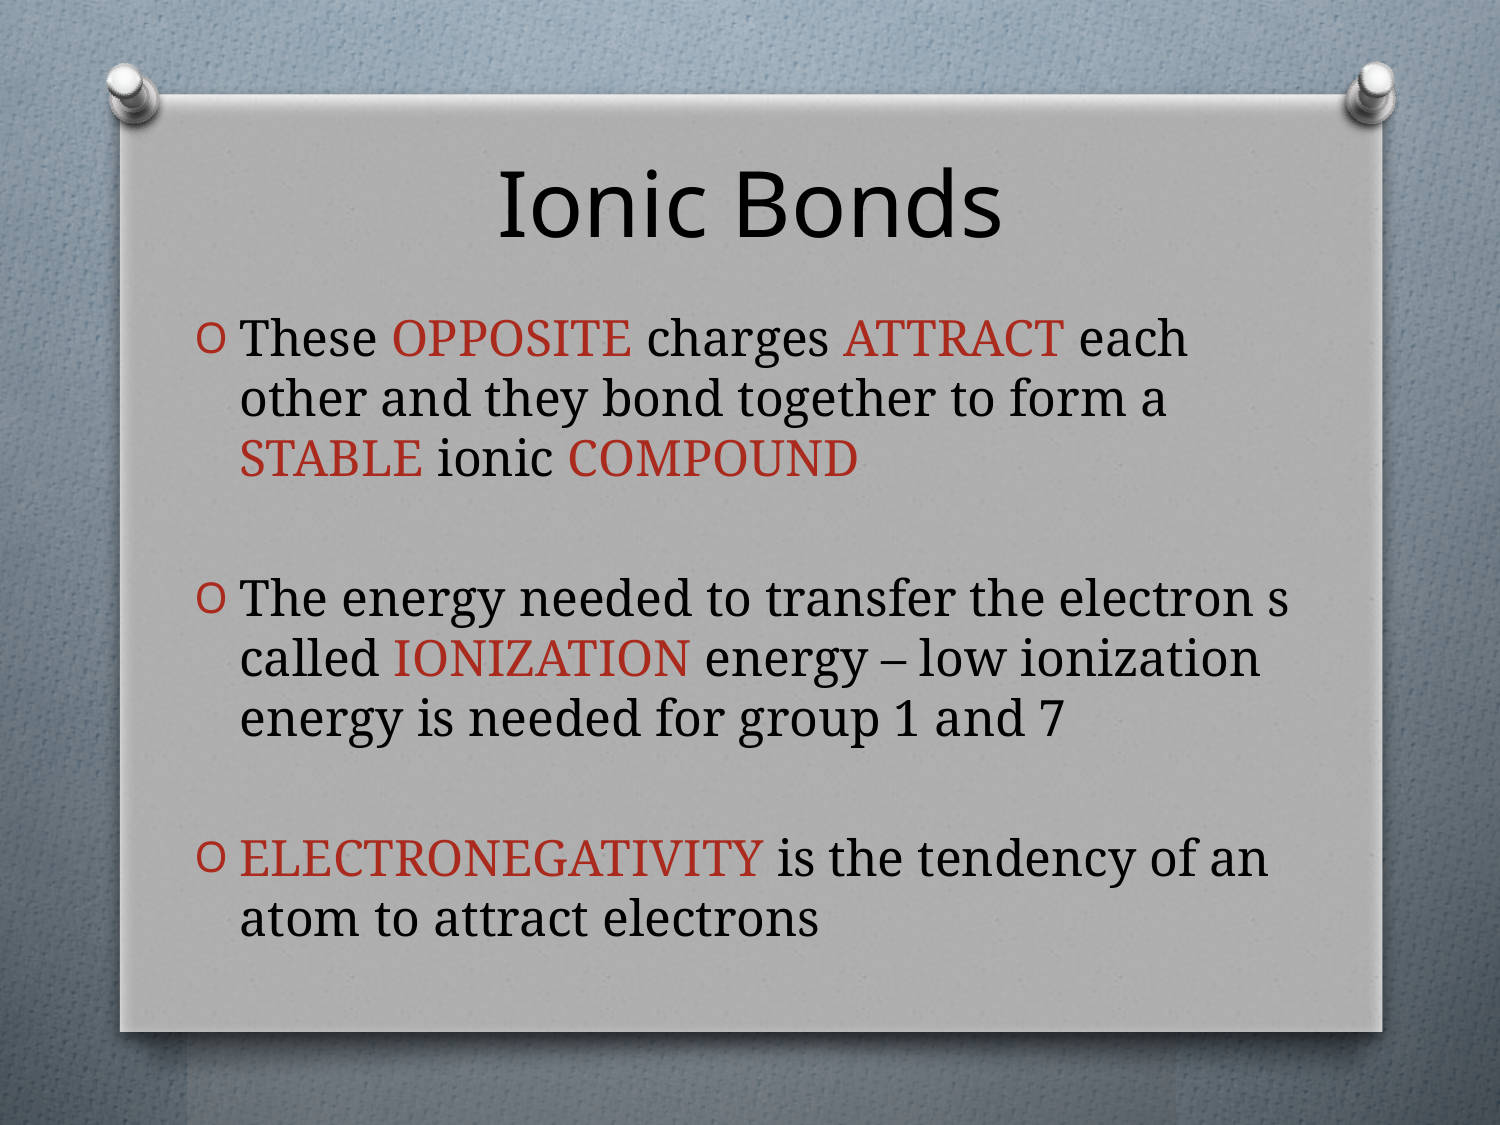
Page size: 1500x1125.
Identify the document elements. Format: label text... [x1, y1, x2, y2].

picture [1317, 35, 1439, 156]
title Ionic Bonds [179, 101, 1323, 299]
picture [75, 29, 198, 153]
list These OPPOSITE charges ATTRACT each other and they bond together to form a STABLE ionic COMPOUND The energy needed to transfer the electron s called IONIZATION energy – low ionization energy is needed for group 1 and 7 ELECTRONEGATIVITY is the tendency of an atom to attract electrons [179, 299, 1323, 982]
